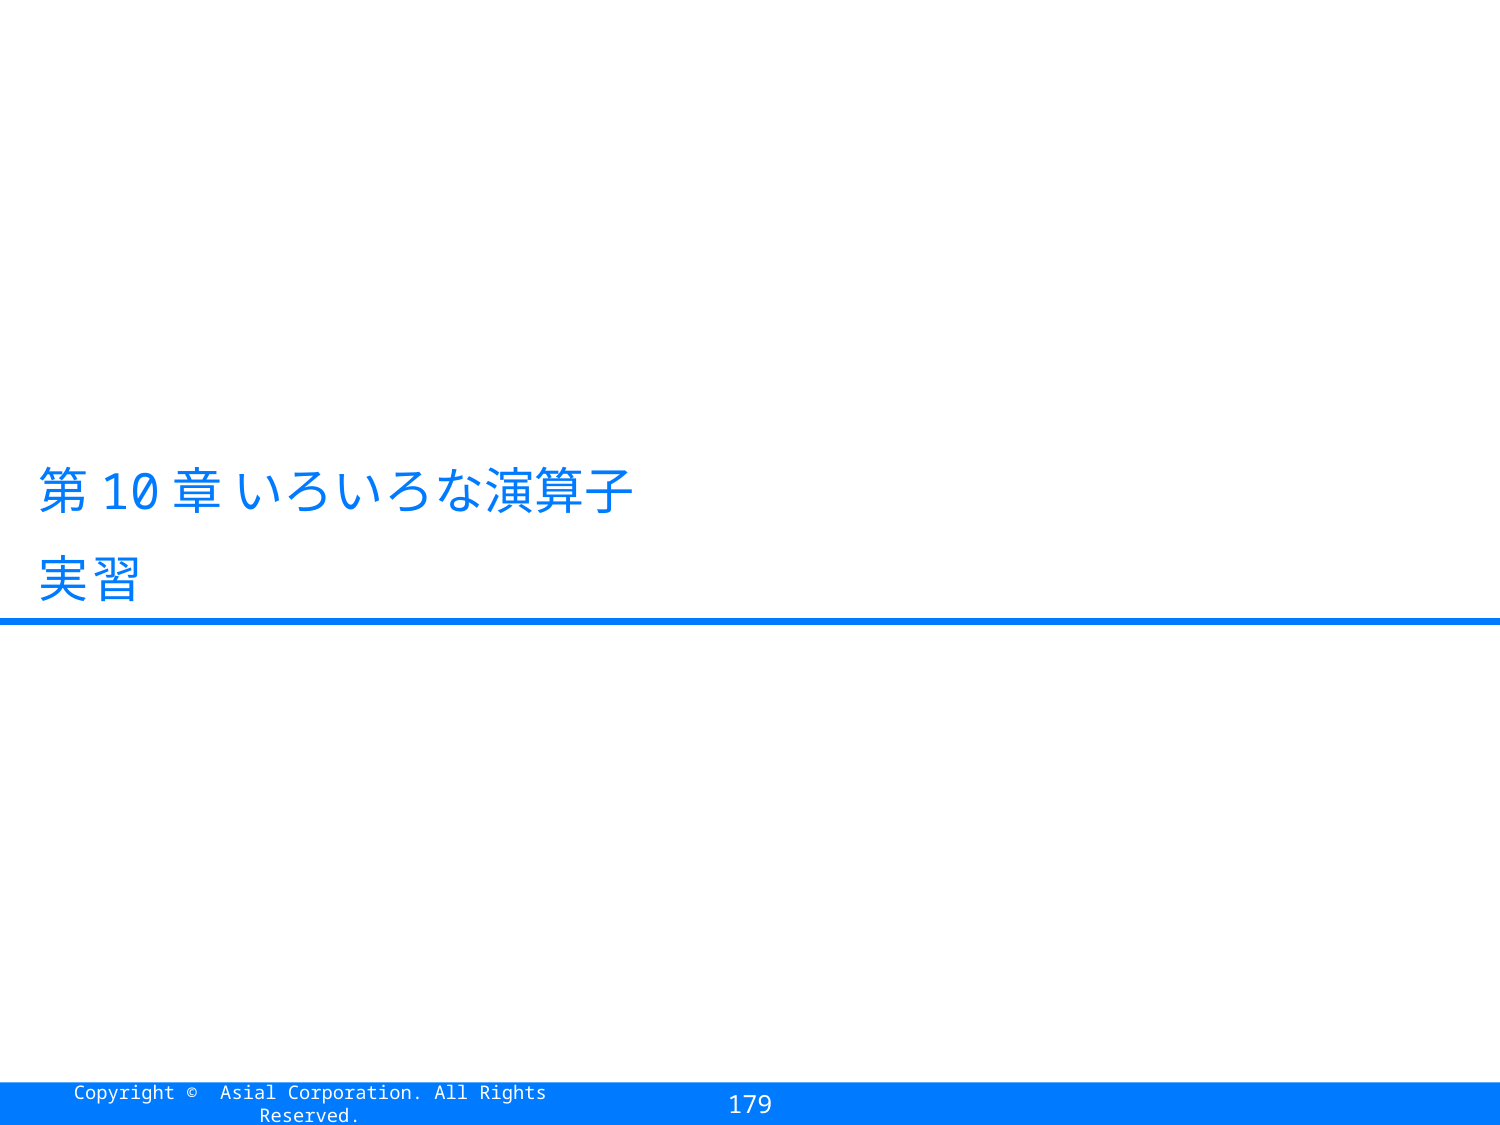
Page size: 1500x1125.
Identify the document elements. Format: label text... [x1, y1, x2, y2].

list 第10章 いろいろな演算子 [23, 444, 1500, 536]
title 実習 [23, 538, 1500, 616]
slide_number 179 [581, 1075, 919, 1125]
